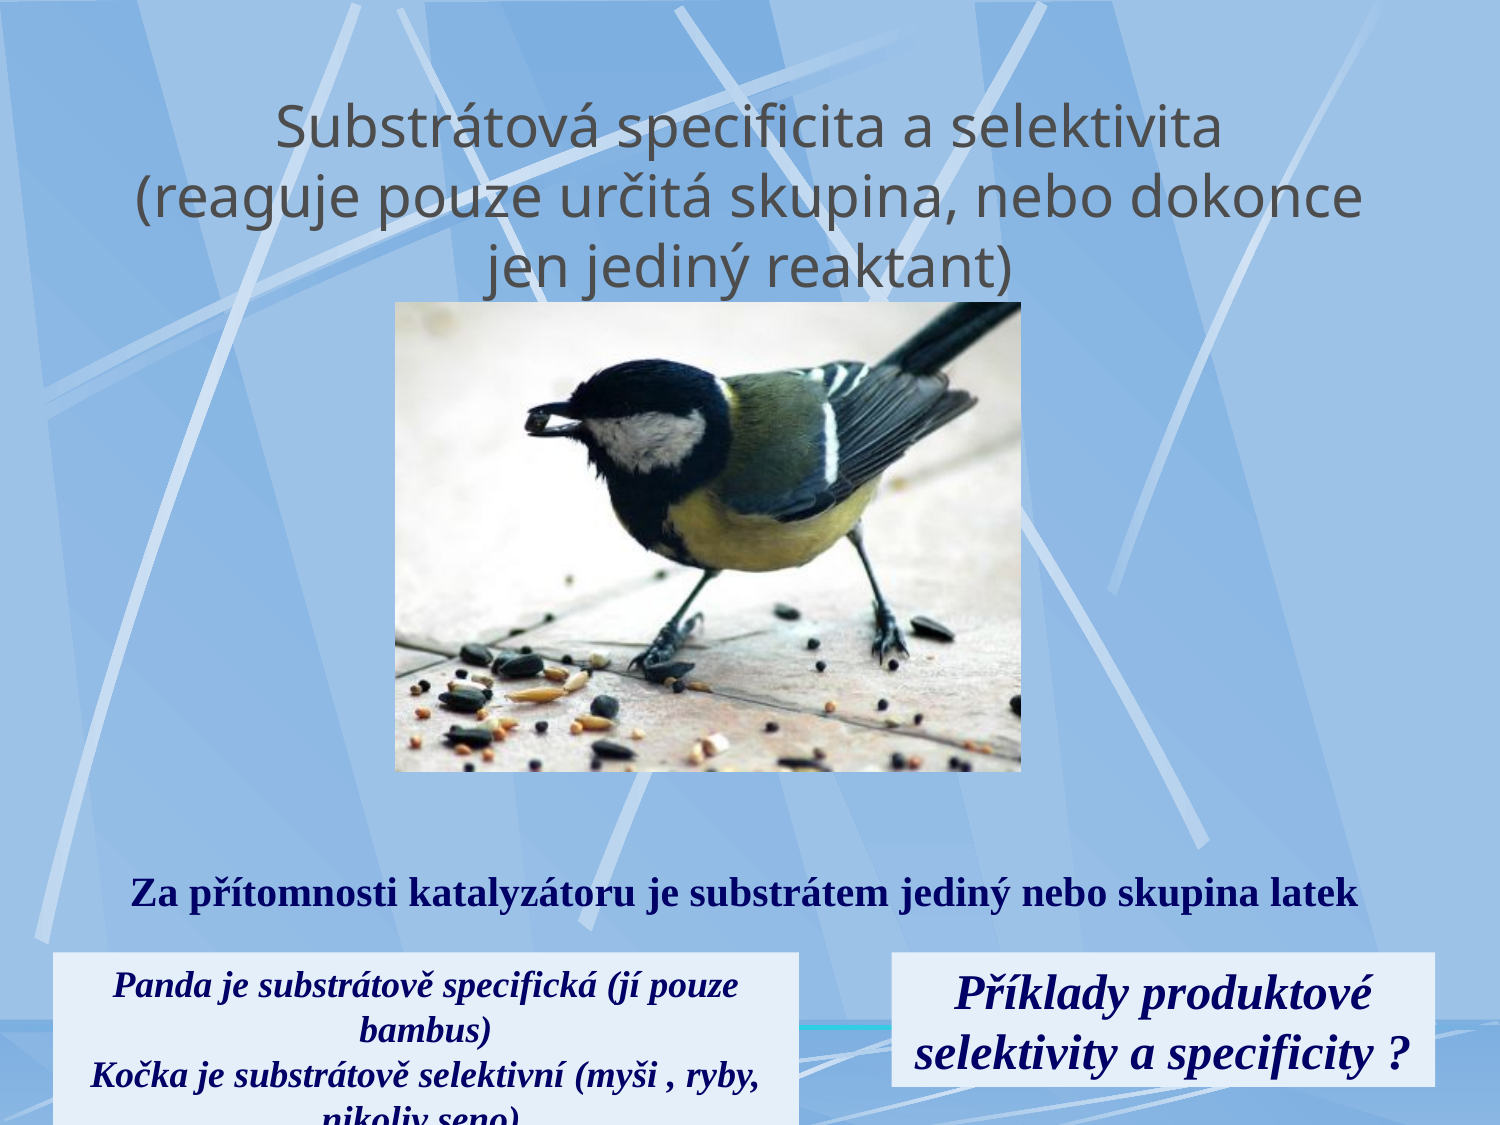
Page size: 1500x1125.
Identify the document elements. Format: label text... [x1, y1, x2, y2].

text_box Za přítomnosti katalyzátoru je substrátem jediný nebo skupina latek [115, 857, 1375, 923]
title Substrátová specificita a selektivita (reaguje pouze určitá skupina, nebo dokonce jen jediný reaktant) [112, 80, 1388, 308]
text_box Příklady produktové selektivity a specificity ? [891, 952, 1436, 1087]
text_box Panda je substrátově specifická (jí pouze bambus) Kočka je substrátově selektivní (myši , ryby, nikoliv seno) [53, 952, 799, 1125]
picture [395, 302, 1021, 772]
